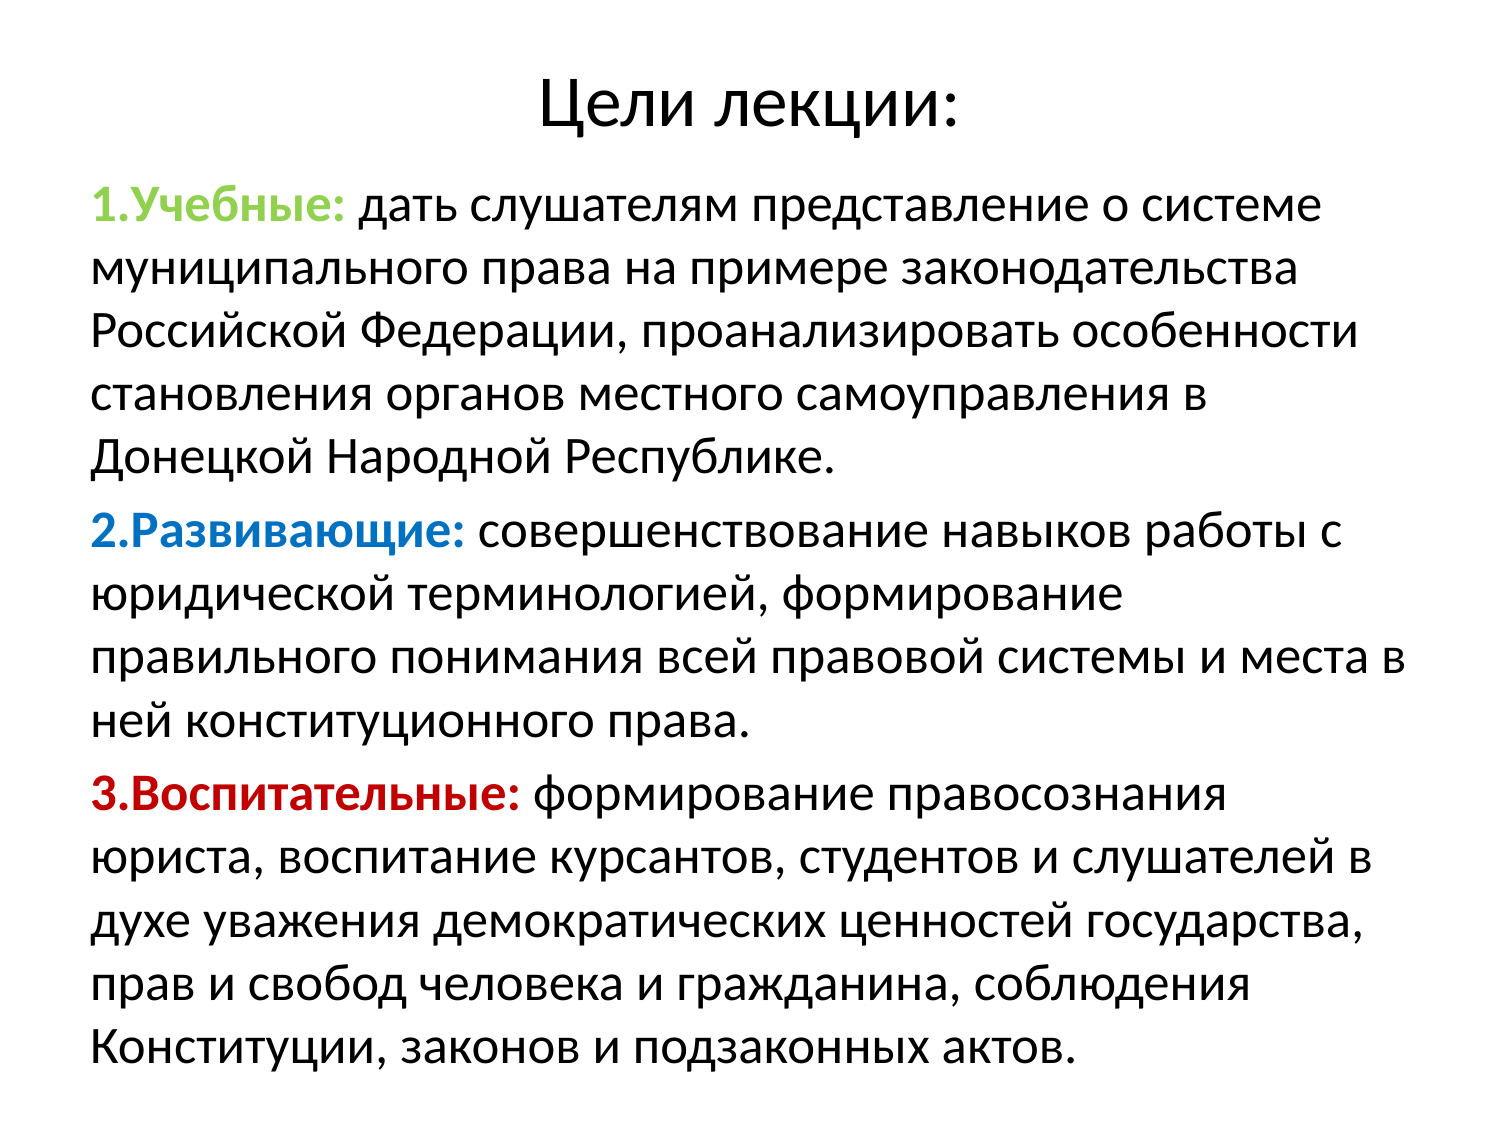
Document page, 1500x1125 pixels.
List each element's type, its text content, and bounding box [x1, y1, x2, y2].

list 1.Учебные: дать слушателям представление о системе муниципального права на примере законодательства Российской Федерации, проанализировать особенности становления органов местного самоуправления в Донецкой Народной Республике. 2.Развивающие: совершенствование навыков работы с юридической терминологией, формирование правильного понимания всей правовой системы и места в ней конституционного права. 3.Воспитательные: формирование правосознания юриста, воспитание курсантов, студентов и слушателей в духе уважения демократических ценностей государства, прав и свобод человека и гражданина, соблюдения Конституции, законов и подзаконных актов. [75, 160, 1425, 1094]
title Цели лекции: [75, 45, 1425, 149]
